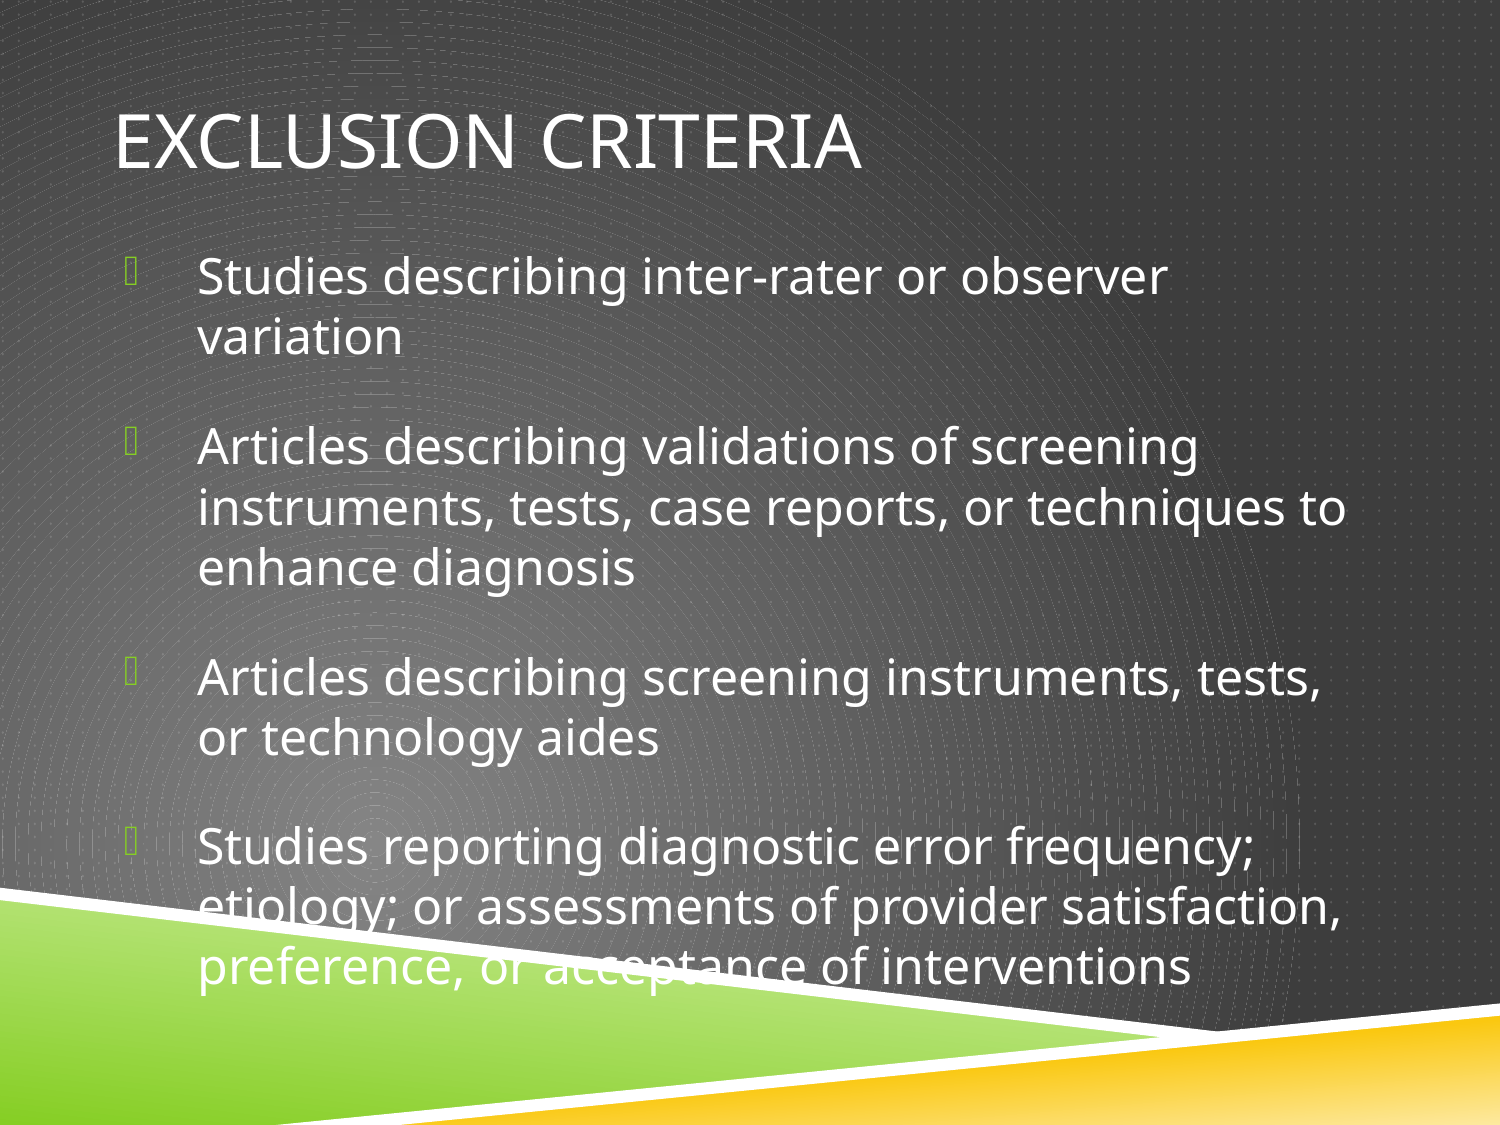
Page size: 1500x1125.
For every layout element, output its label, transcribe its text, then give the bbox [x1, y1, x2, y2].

list Studies describing inter-rater or observer variation Articles describing validations of screening instruments, tests, case reports, or techniques to enhance diagnosis Articles describing screening instruments, tests, or technology aides Studies reporting diagnostic error frequency; etiology; or assessments of provider satisfaction, preference, or acceptance of interventions [112, 237, 1388, 851]
title EXCLUSION CRITERIA [112, 45, 1388, 233]
